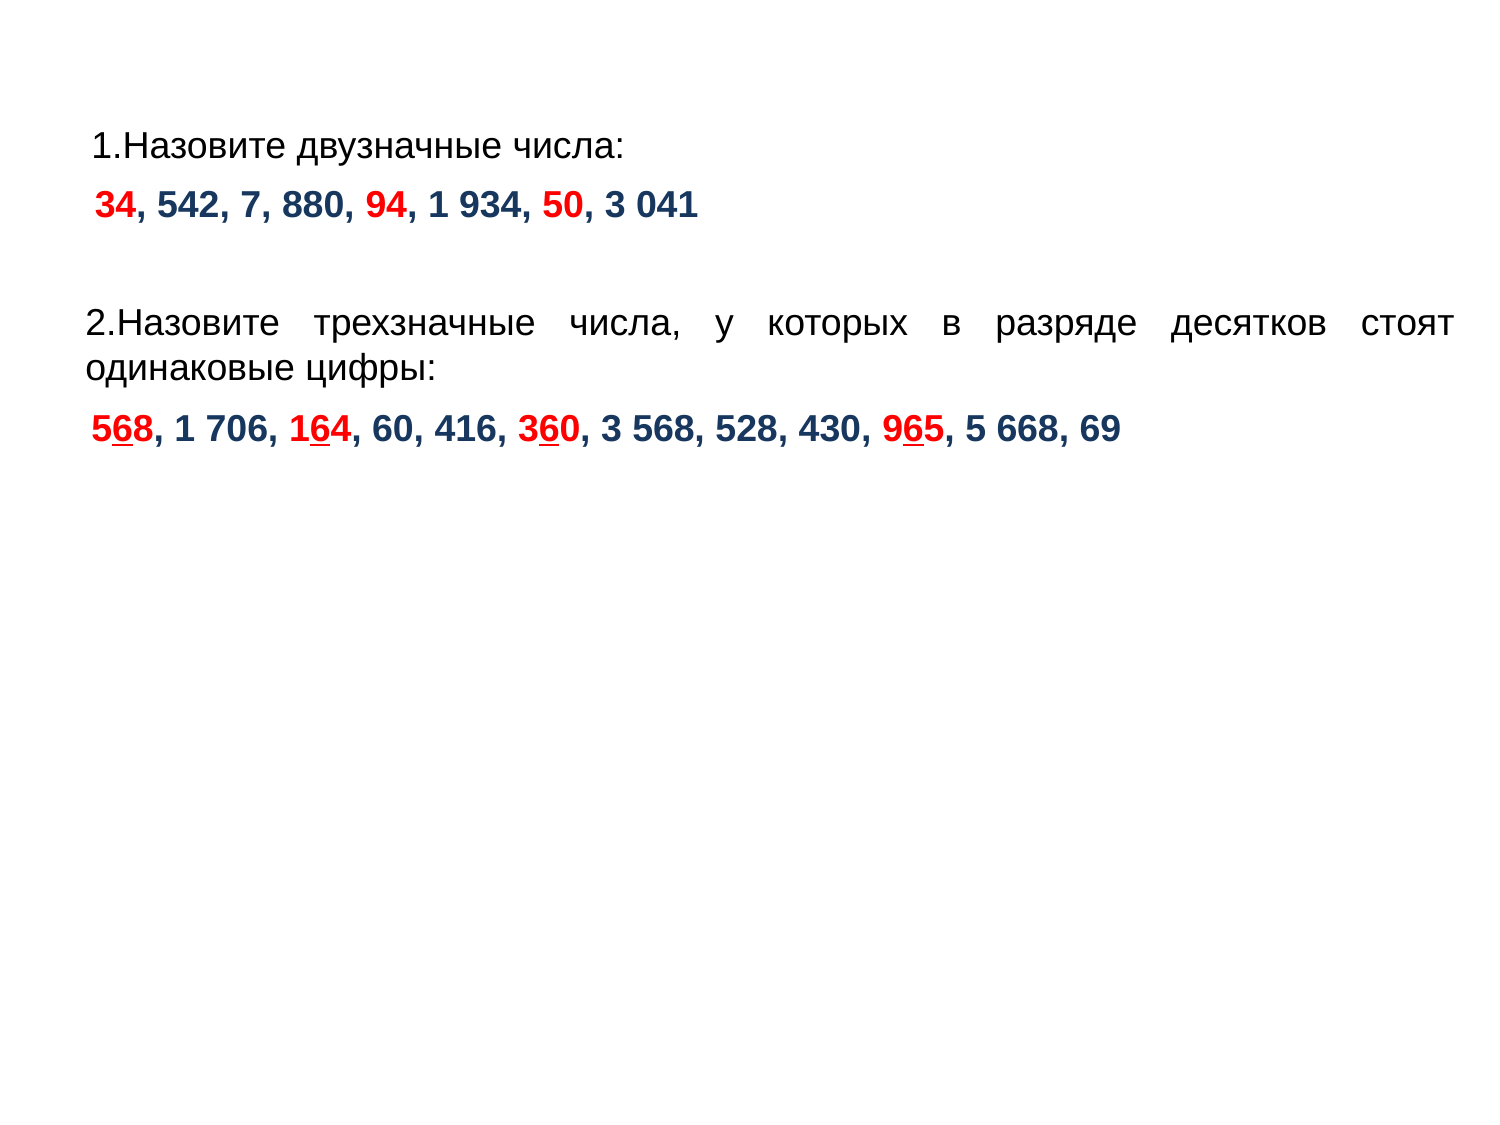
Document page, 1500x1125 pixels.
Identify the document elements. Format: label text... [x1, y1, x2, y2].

text_box 2.Назовите трехзначные числа, у которых в разряде десятков стоят одинаковые цифры: 568, 1 706, 164, 60, 416, 360, 3 568, 528, 430, 965, 5 668, 69 [70, 290, 1471, 453]
text_box 1.Назовите двузначные числа: 34, 542, 7, 880, 94, 1 934, 50, 3 041 [76, 113, 1471, 289]
text_box 568, 1 706, 164, 60, 416, 360, 3 568, 528, 430, 965, 5 668, 69 [76, 397, 1235, 457]
text_box 34, 542, 7, 880, 94, 1 934, 50, 3 041 [80, 172, 714, 233]
